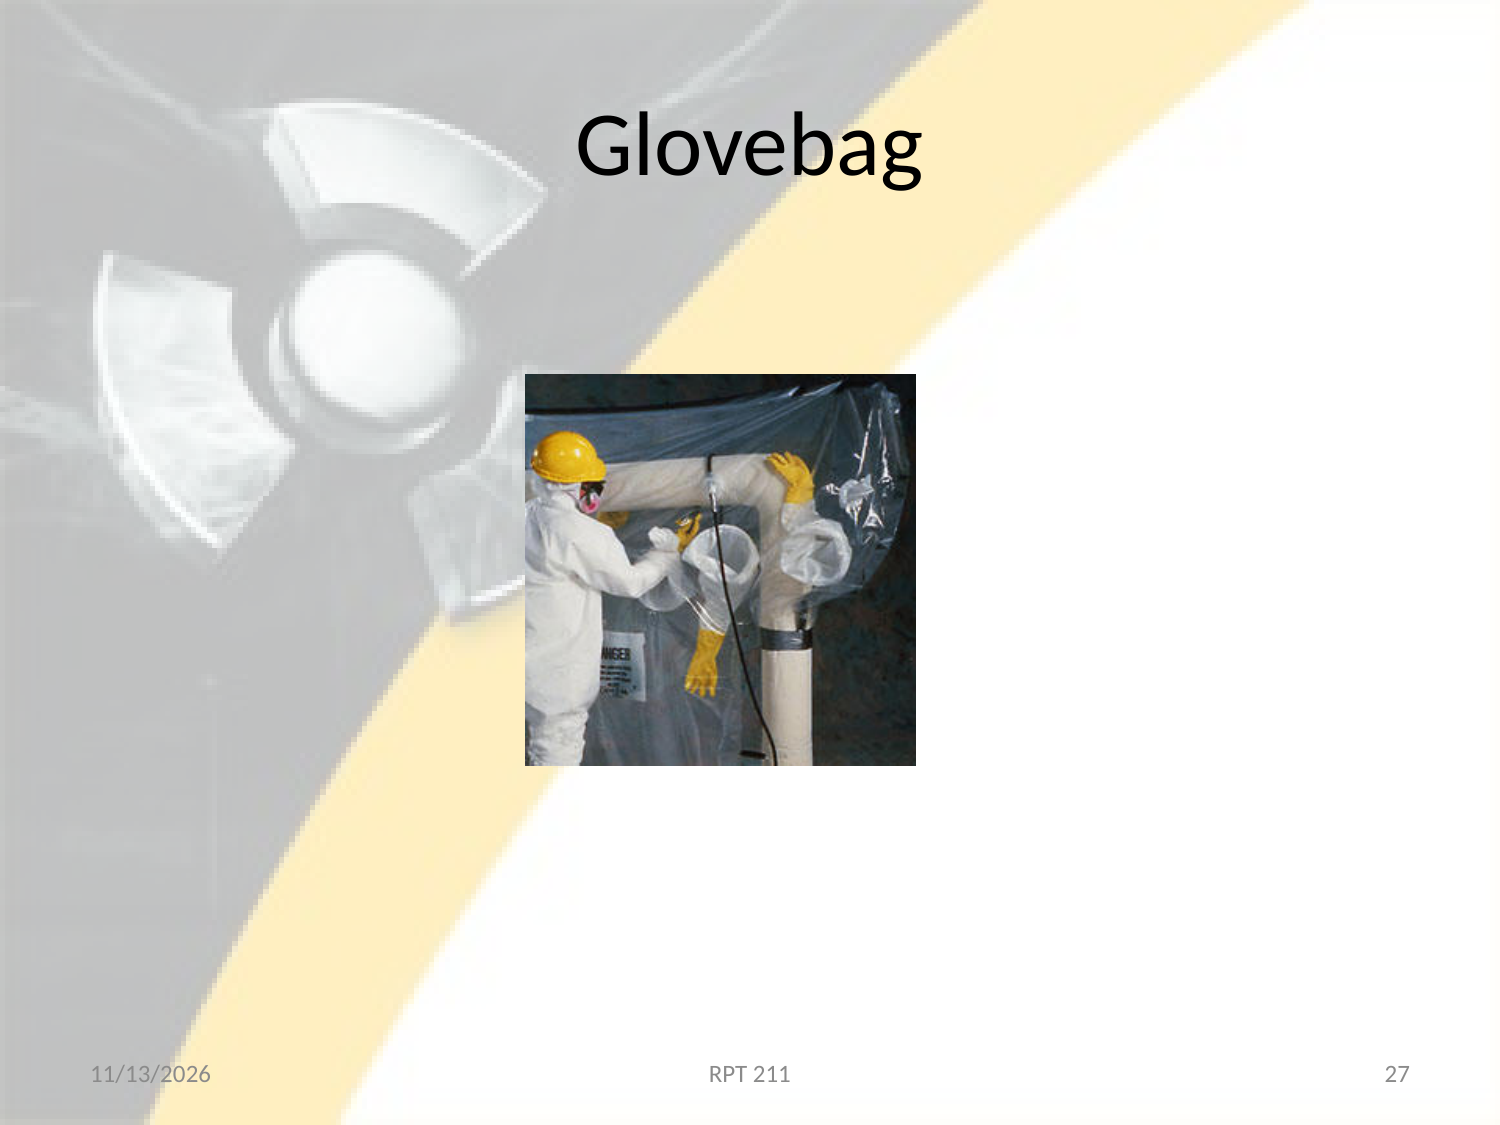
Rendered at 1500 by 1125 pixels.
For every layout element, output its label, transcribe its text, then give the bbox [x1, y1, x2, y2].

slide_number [75, 1042, 425, 1103]
slide_number 27 [1074, 1042, 1425, 1103]
title Glovebag [75, 45, 1425, 233]
picture [524, 374, 916, 766]
footer RPT 211 [512, 1042, 988, 1103]
